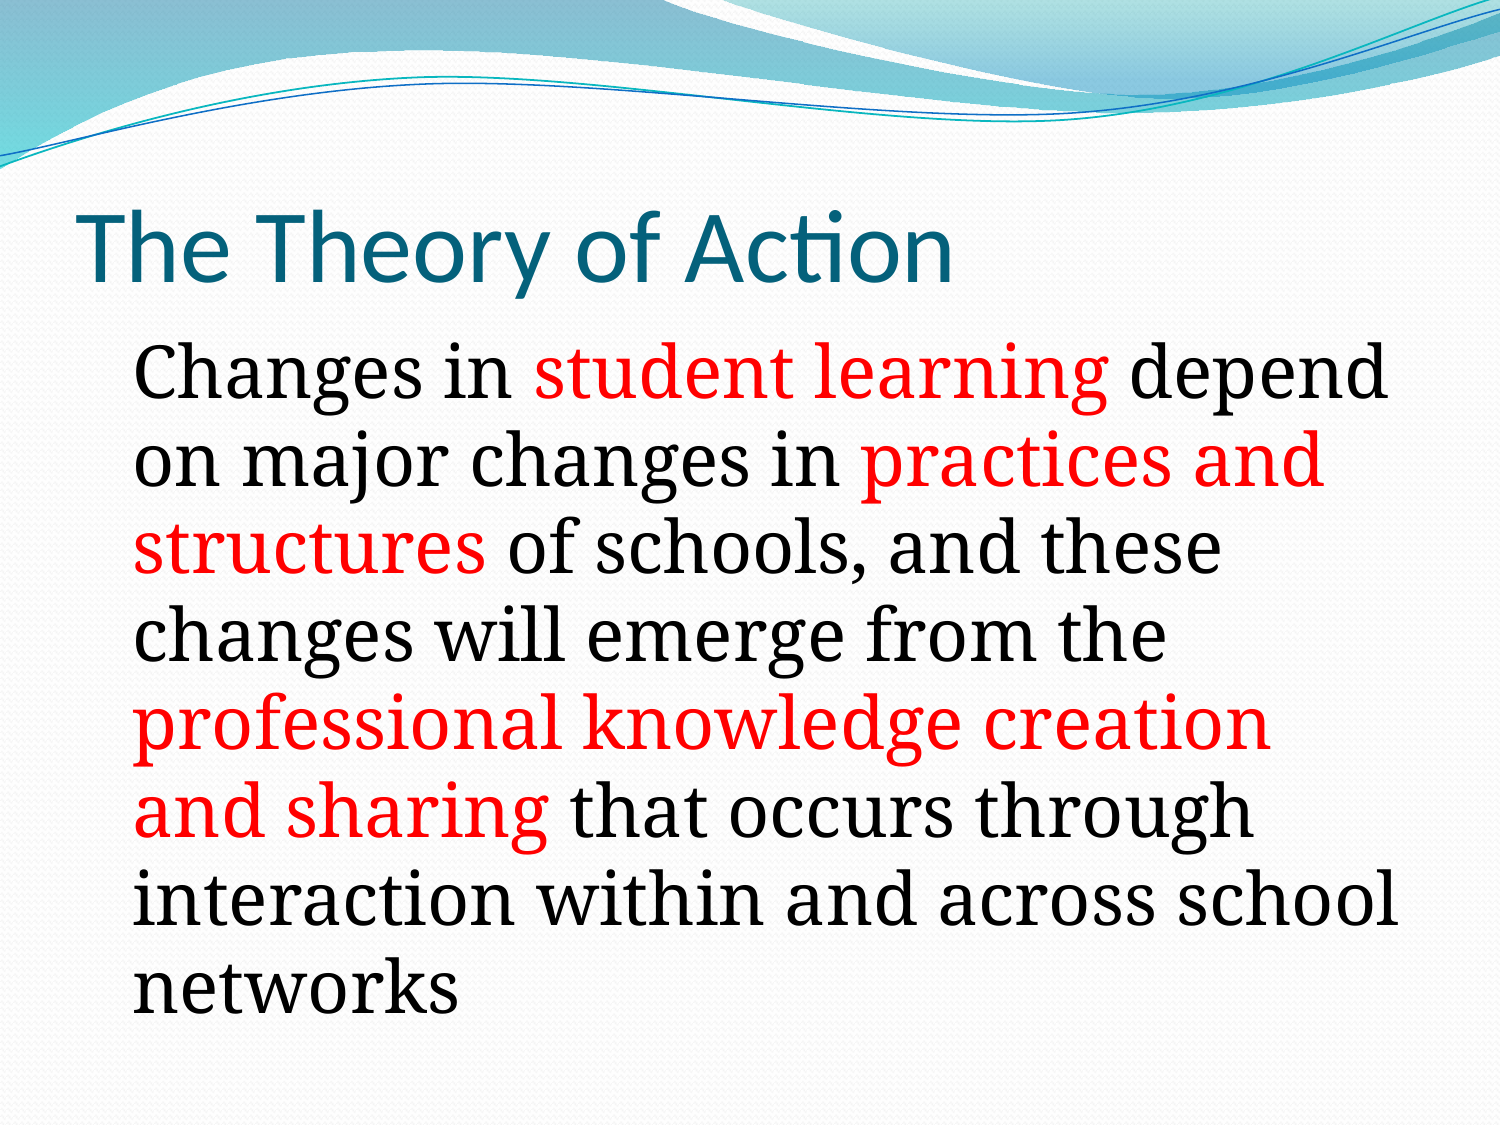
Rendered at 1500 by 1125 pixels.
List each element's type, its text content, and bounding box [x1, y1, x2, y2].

title The Theory of Action [75, 115, 1425, 303]
list Changes in student learning depend on major changes in practices and structures of schools, and these changes will emerge from the professional knowledge creation and sharing that occurs through interaction within and across school networks [75, 317, 1425, 1038]
